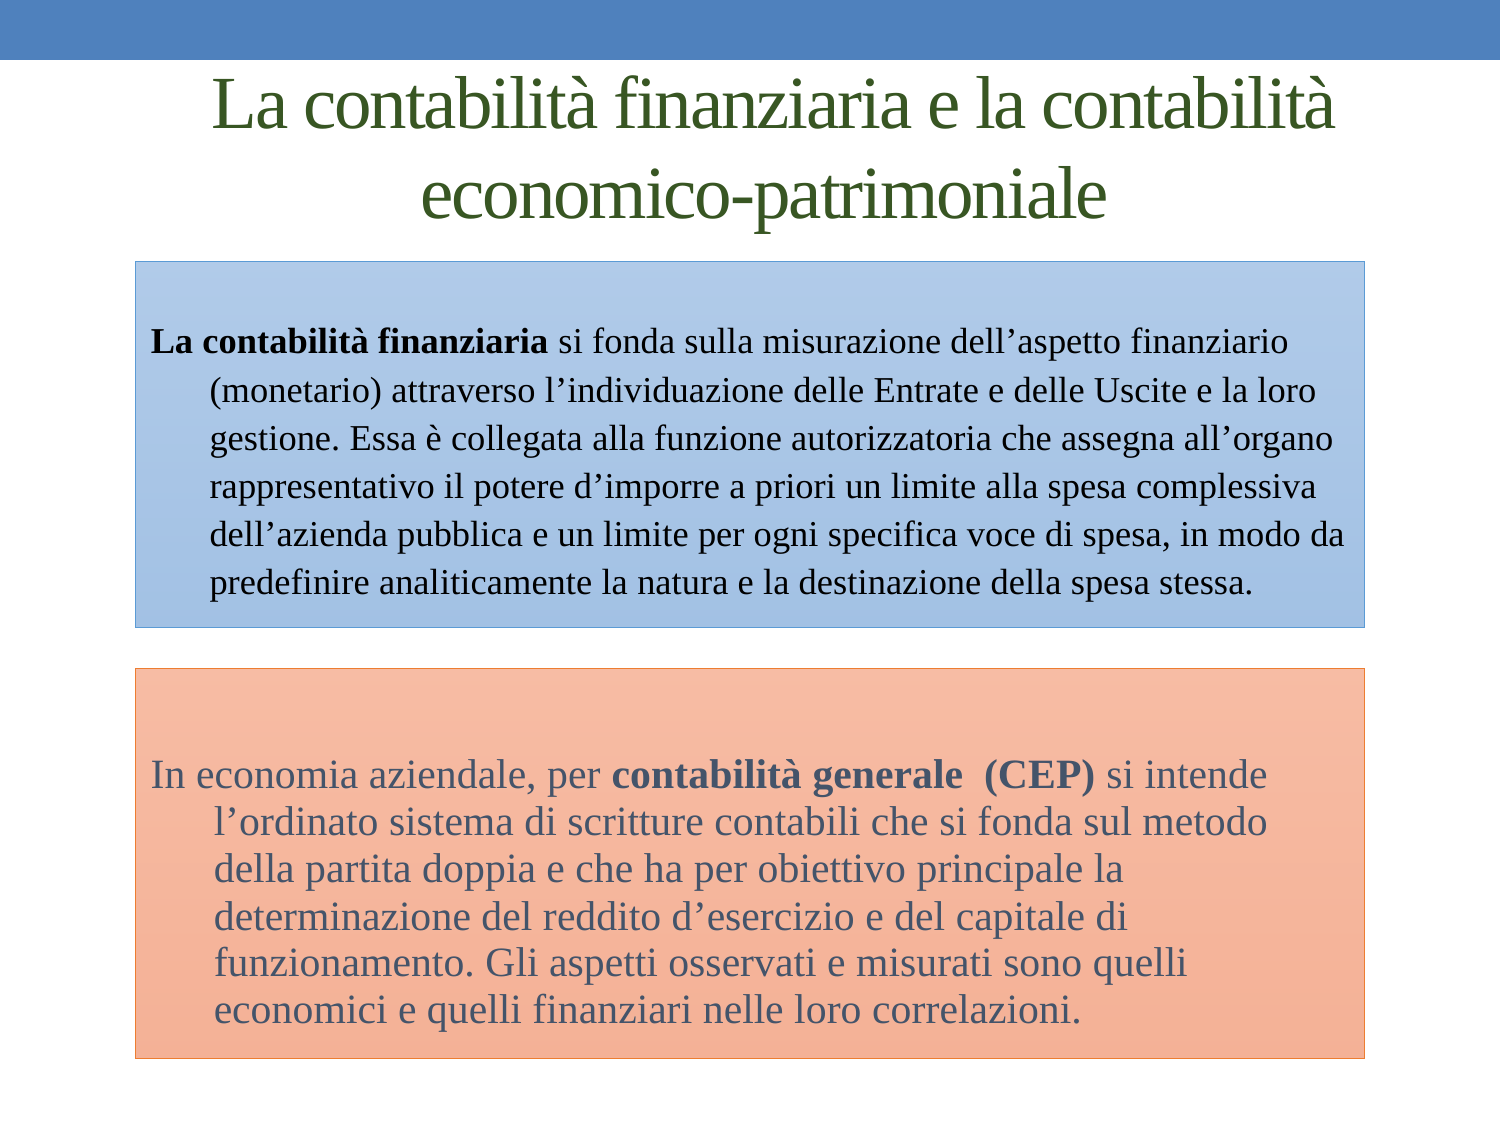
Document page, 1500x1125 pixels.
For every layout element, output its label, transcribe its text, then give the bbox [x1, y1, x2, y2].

list La contabilità finanziaria si fonda sulla misurazione dell’aspetto finanziario (monetario) attraverso l’individuazione delle Entrate e delle Uscite e la loro gestione. Essa è collegata alla funzione autorizzatoria che assegna all’organo rappresentativo il potere d’imporre a priori un limite alla spesa complessiva dell’azienda pubblica e un limite per ogni specifica voce di spesa, in modo da predefinire analiticamente la natura e la destinazione della spesa stessa. [135, 261, 1365, 628]
title La contabilità finanziaria e la contabilità economico-patrimoniale [135, 54, 1411, 232]
text_box In economia aziendale, per contabilità generale (CEP) si intende l’ordinato sistema di scritture contabili che si fonda sul metodo della partita doppia e che ha per obiettivo principale la determinazione del reddito d’esercizio e del capitale di funzionamento. Gli aspetti osservati e misurati sono quelli economici e quelli finanziari nelle loro correlazioni. [135, 668, 1365, 1059]
